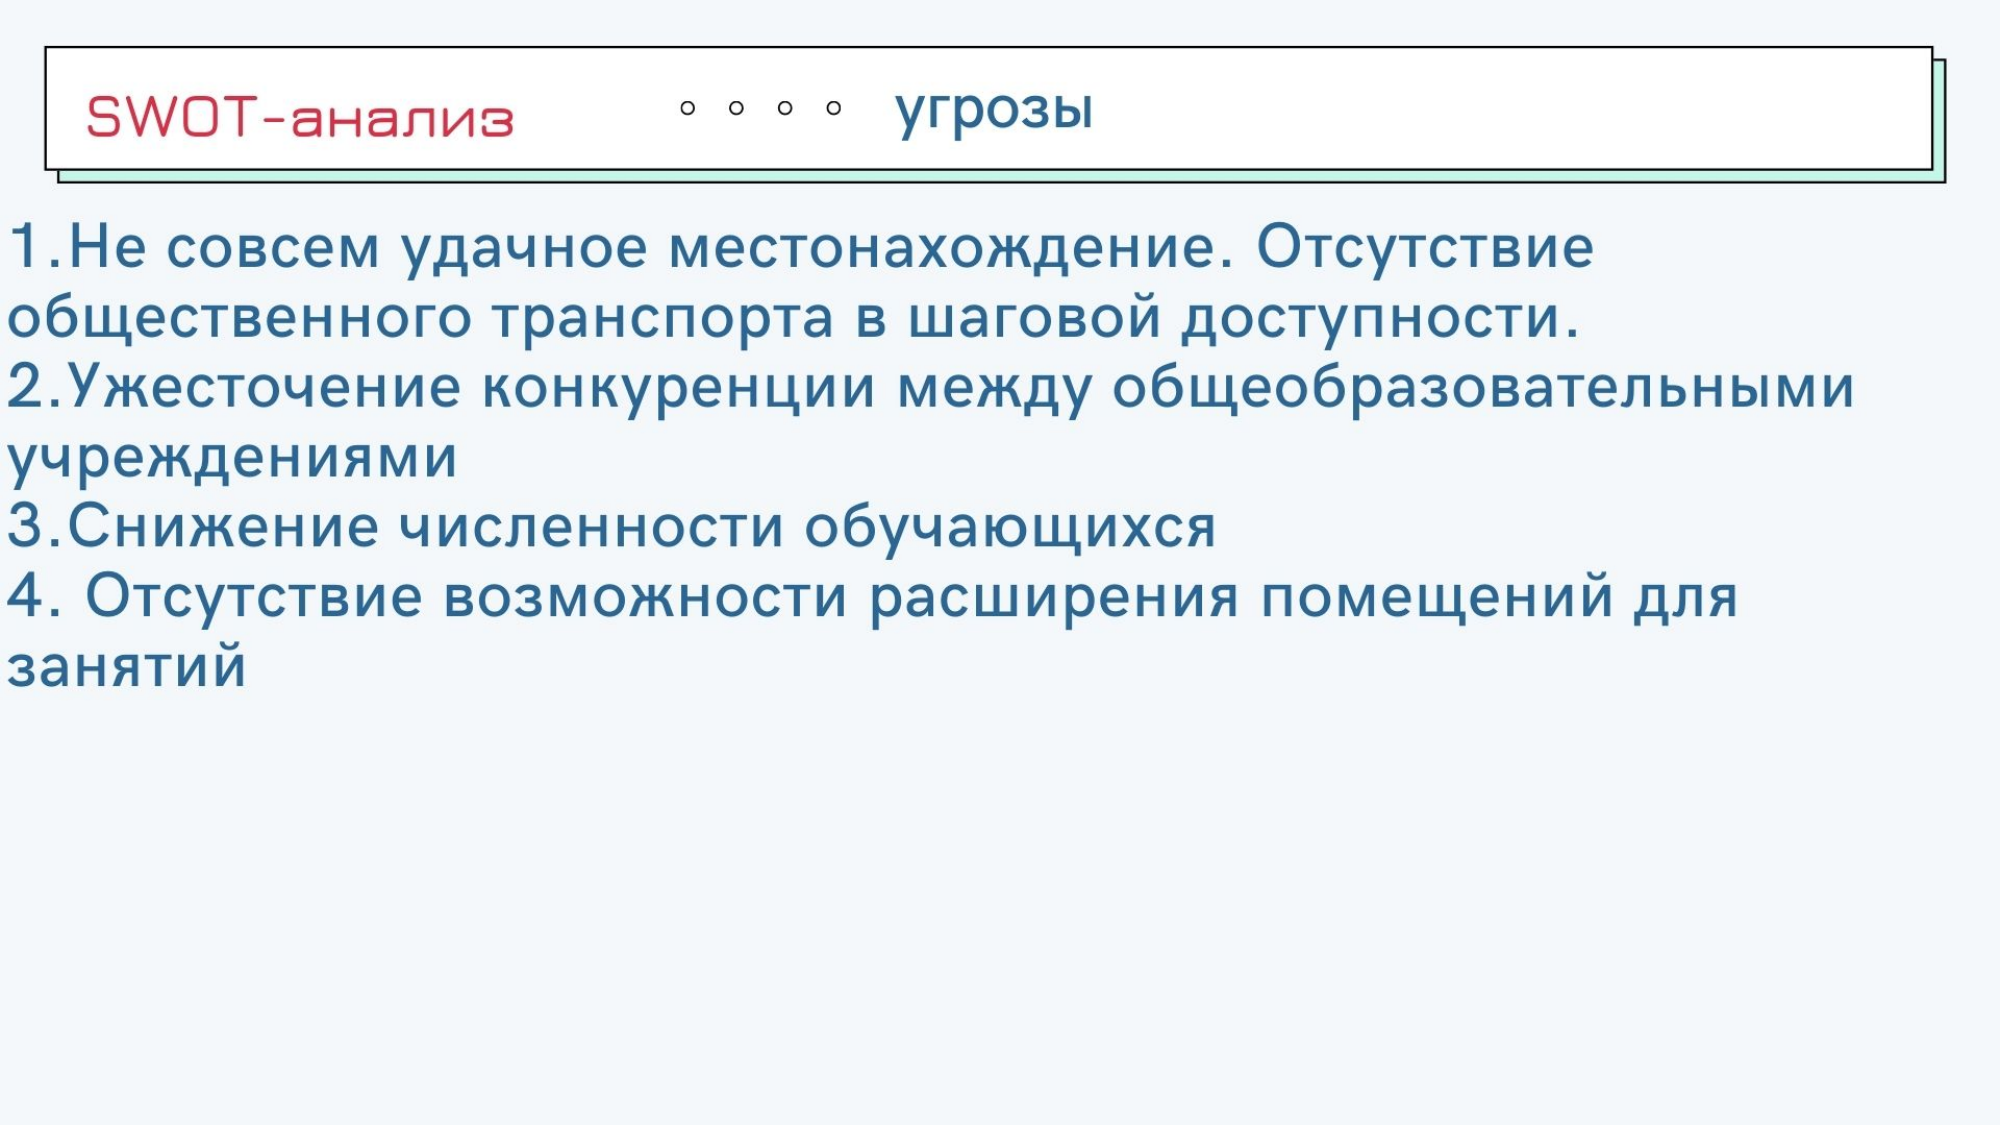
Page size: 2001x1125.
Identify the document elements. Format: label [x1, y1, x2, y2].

list [0, 0, 2000, 1125]
